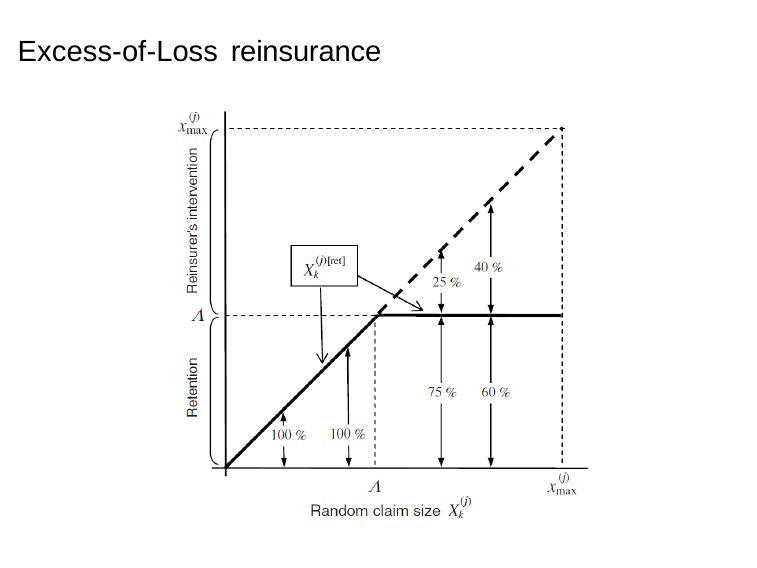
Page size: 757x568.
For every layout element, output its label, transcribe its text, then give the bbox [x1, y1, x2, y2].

picture [177, 111, 588, 518]
text_box Excess-of-Loss reinsurance [15, 29, 389, 68]
